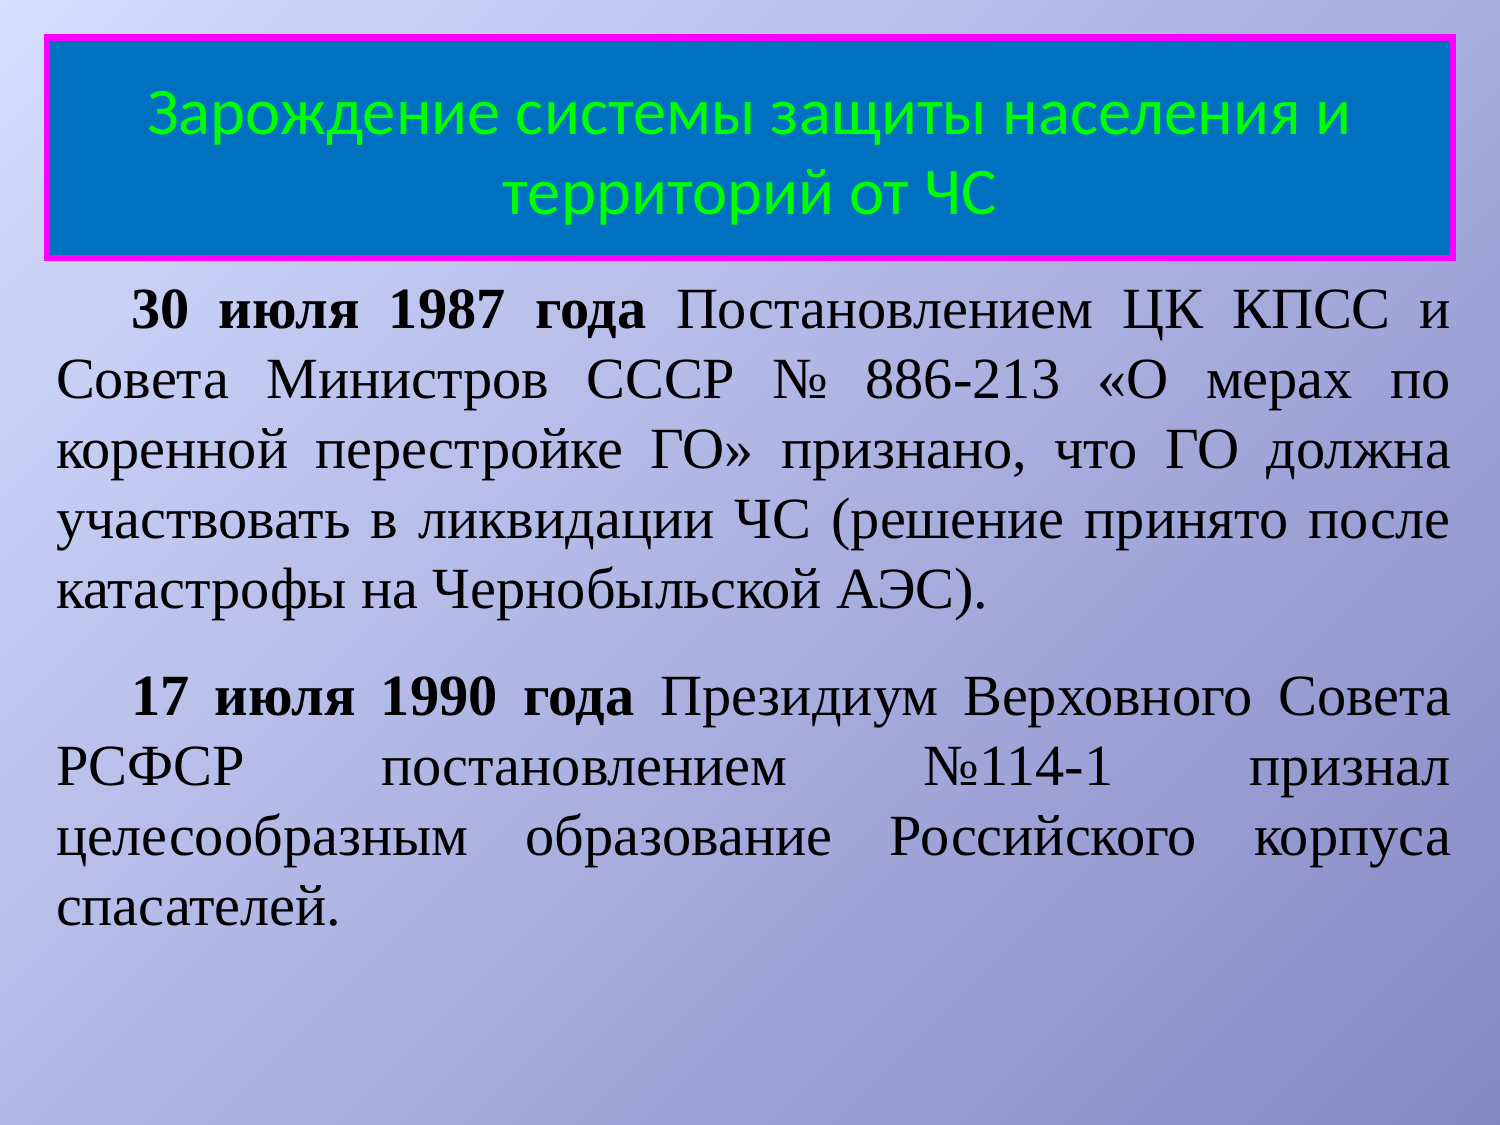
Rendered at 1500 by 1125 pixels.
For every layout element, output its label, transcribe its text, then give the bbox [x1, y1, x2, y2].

text_box Зарождение системы защиты населения и территорий от ЧС [46, 37, 1454, 258]
text_box 30 июля 1987 года Постановлением ЦК КПСС и Совета Министров СССР № 886-213 «О мерах по коренной перестройке ГО» признано, что ГО должна участвовать в ликвидации ЧС (решение принято после катастрофы на Чернобыльской АЭС). 17 июля 1990 года Президиум Верховного Совета РСФСР постановлением №114-1 признал целесообразным образование Российского корпуса спасателей. [41, 262, 1467, 1000]
